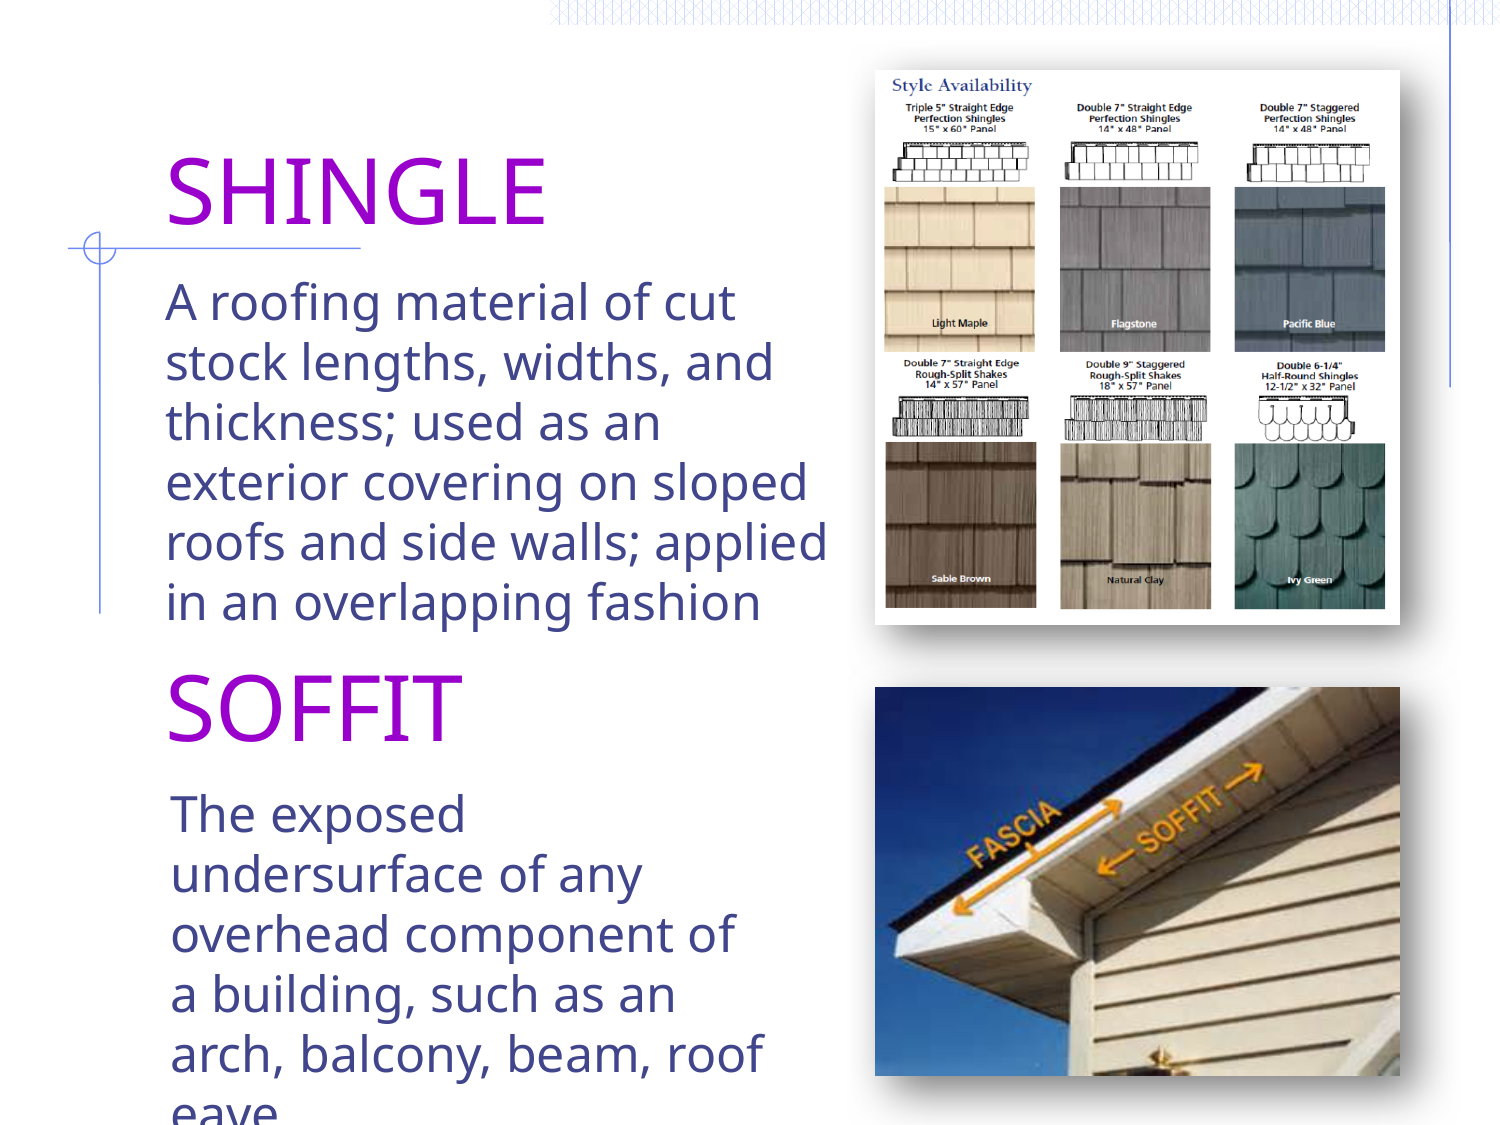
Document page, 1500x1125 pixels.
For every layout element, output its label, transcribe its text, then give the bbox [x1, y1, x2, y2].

picture [874, 70, 1401, 626]
list SHINGLE [150, 99, 859, 250]
list SOFFIT [150, 512, 825, 768]
list A roofing material of cut stock lengths, widths, and thickness; used as an exterior covering on sloped roofs and side walls; applied in an overlapping fashion [150, 262, 850, 563]
list The exposed undersurface of any overhead component of a building, such as an arch, balcony, beam, roof eave [155, 774, 781, 1088]
picture [874, 687, 1401, 1077]
